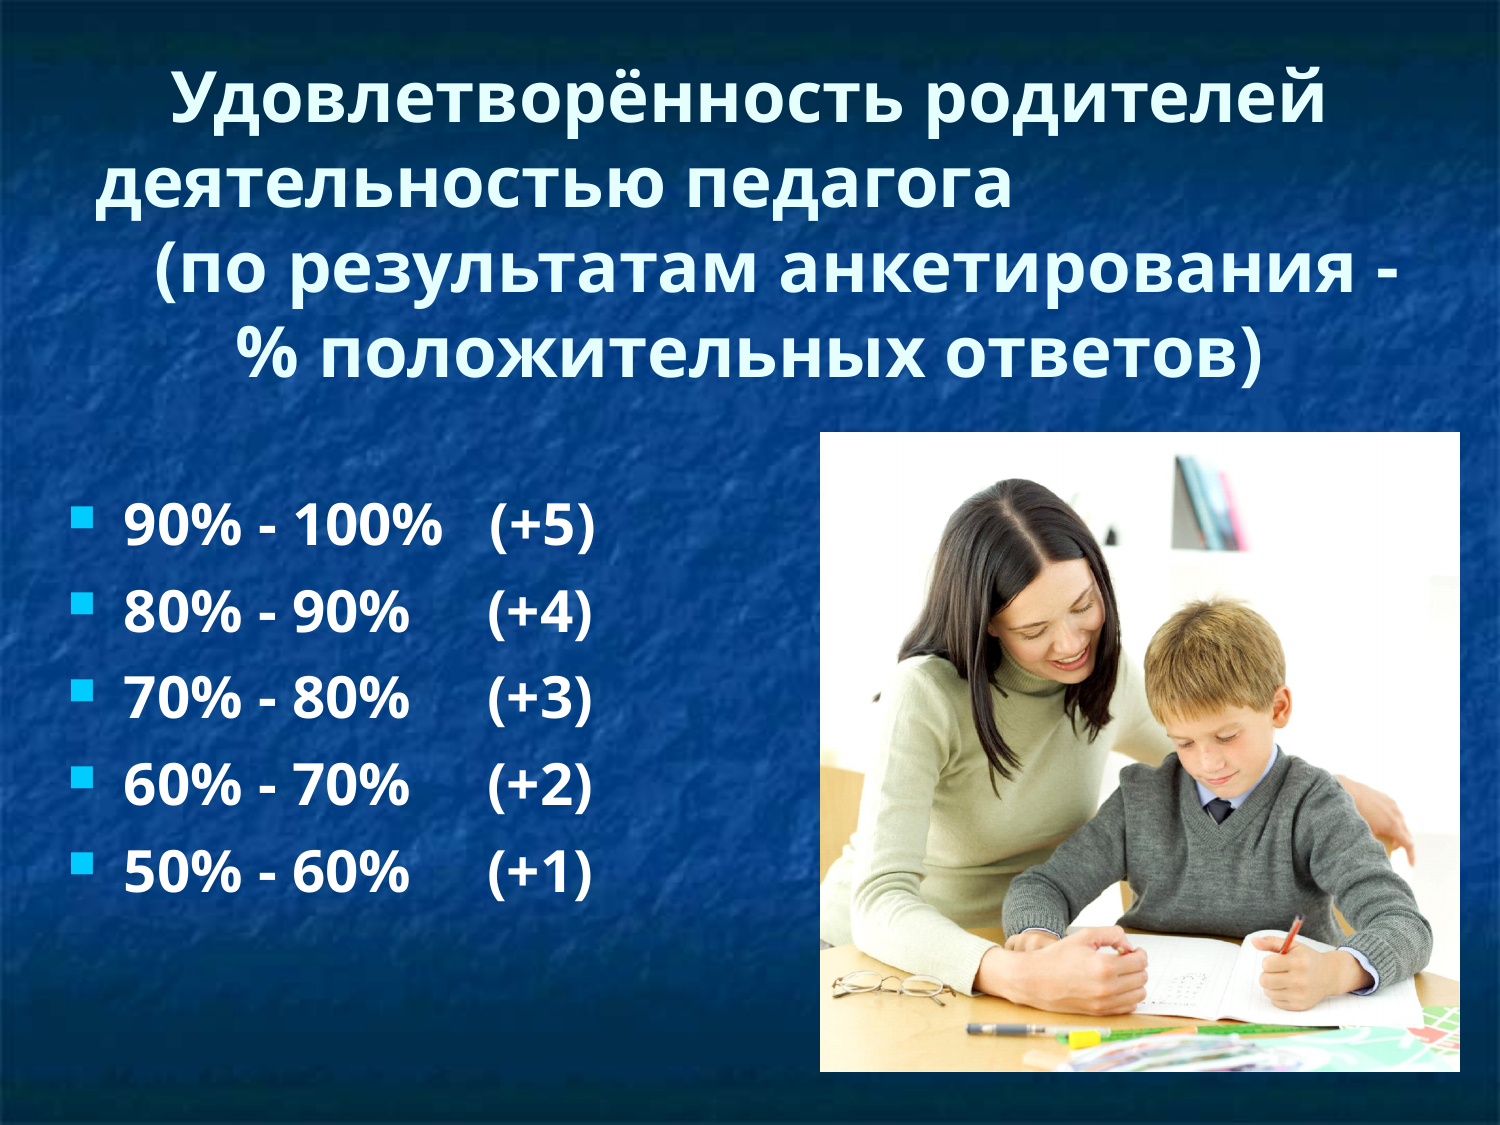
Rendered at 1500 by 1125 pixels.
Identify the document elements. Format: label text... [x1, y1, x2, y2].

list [820, 432, 1460, 1072]
title Удовлетворённость родителей деятельностью педагога (по результатам анкетирования - % положительных ответов) [74, 57, 1425, 386]
picture [0, 0, 1500, 1125]
list 90% - 100% (+5) 80% - 90% (+4) 70% - 80% (+3) 60% - 70% (+2) 50% - 60% (+1) [52, 479, 762, 965]
